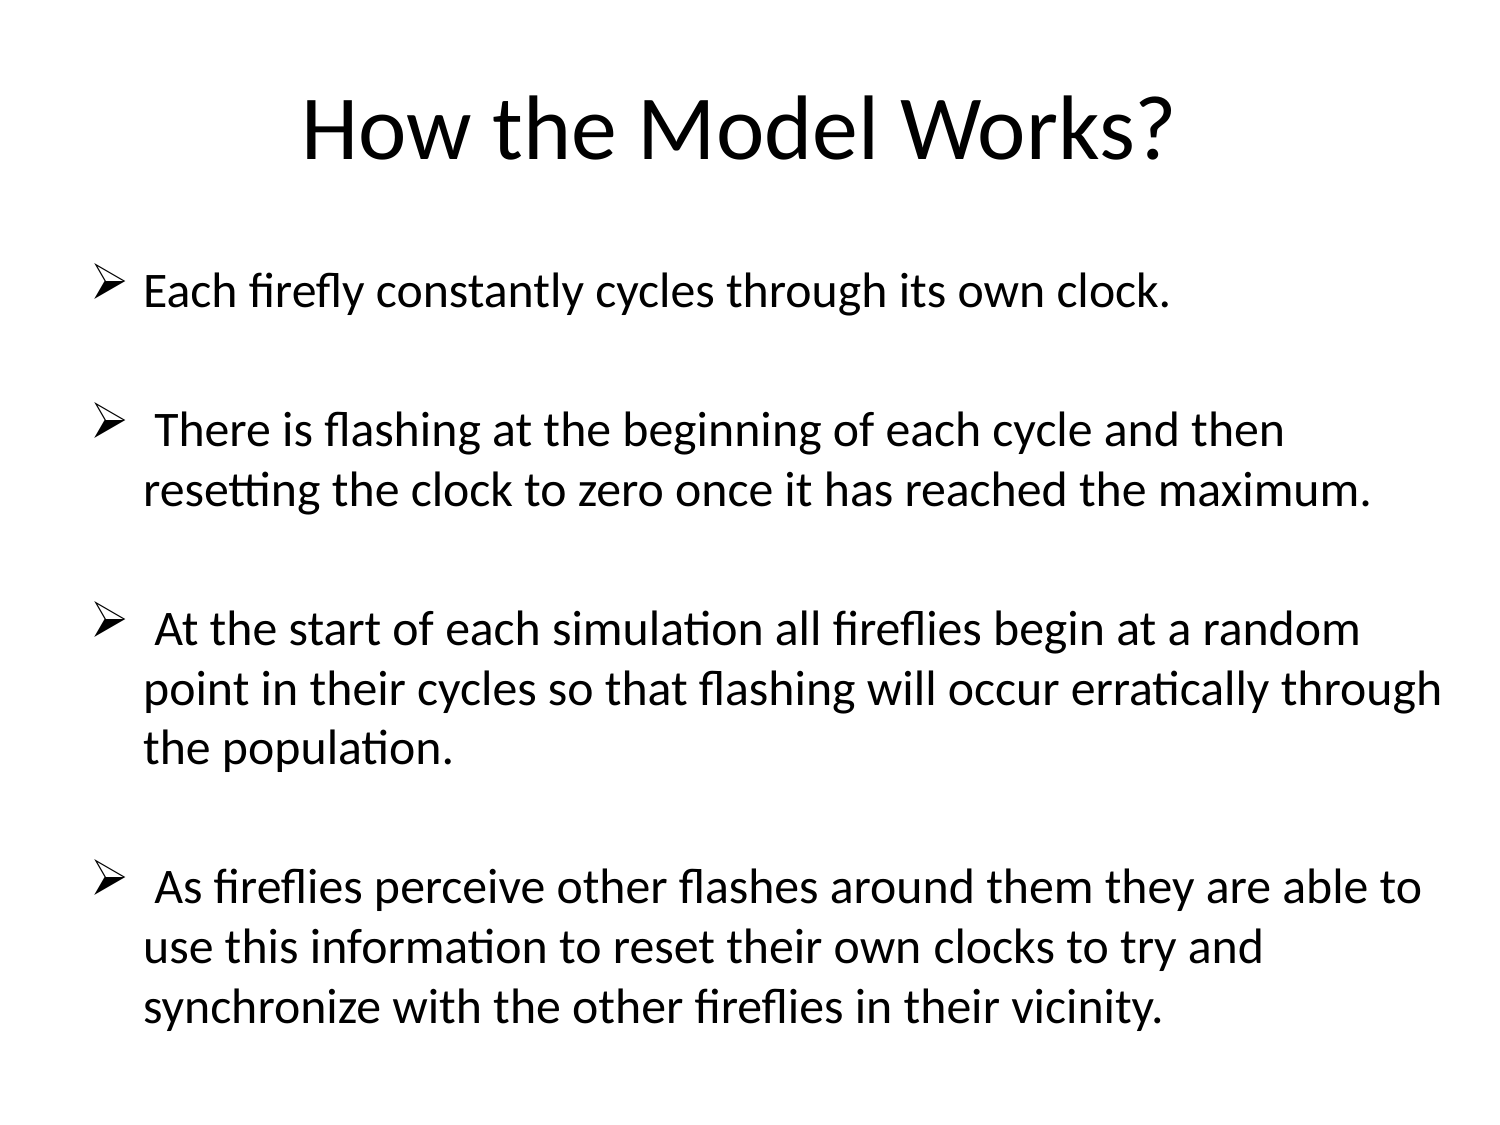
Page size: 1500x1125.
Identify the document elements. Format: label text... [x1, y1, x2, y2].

list Each firefly constantly cycles through its own clock. There is flashing at the beginning of each cycle and then resetting the clock to zero once it has reached the maximum. At the start of each simulation all fireflies begin at a random point in their cycles so that flashing will occur erratically through the population. As fireflies perceive other flashes around them they are able to use this information to reset their own clocks to try and synchronize with the other fireflies in their vicinity. [75, 249, 1463, 1063]
title How the Model Works? [75, 45, 1425, 200]
